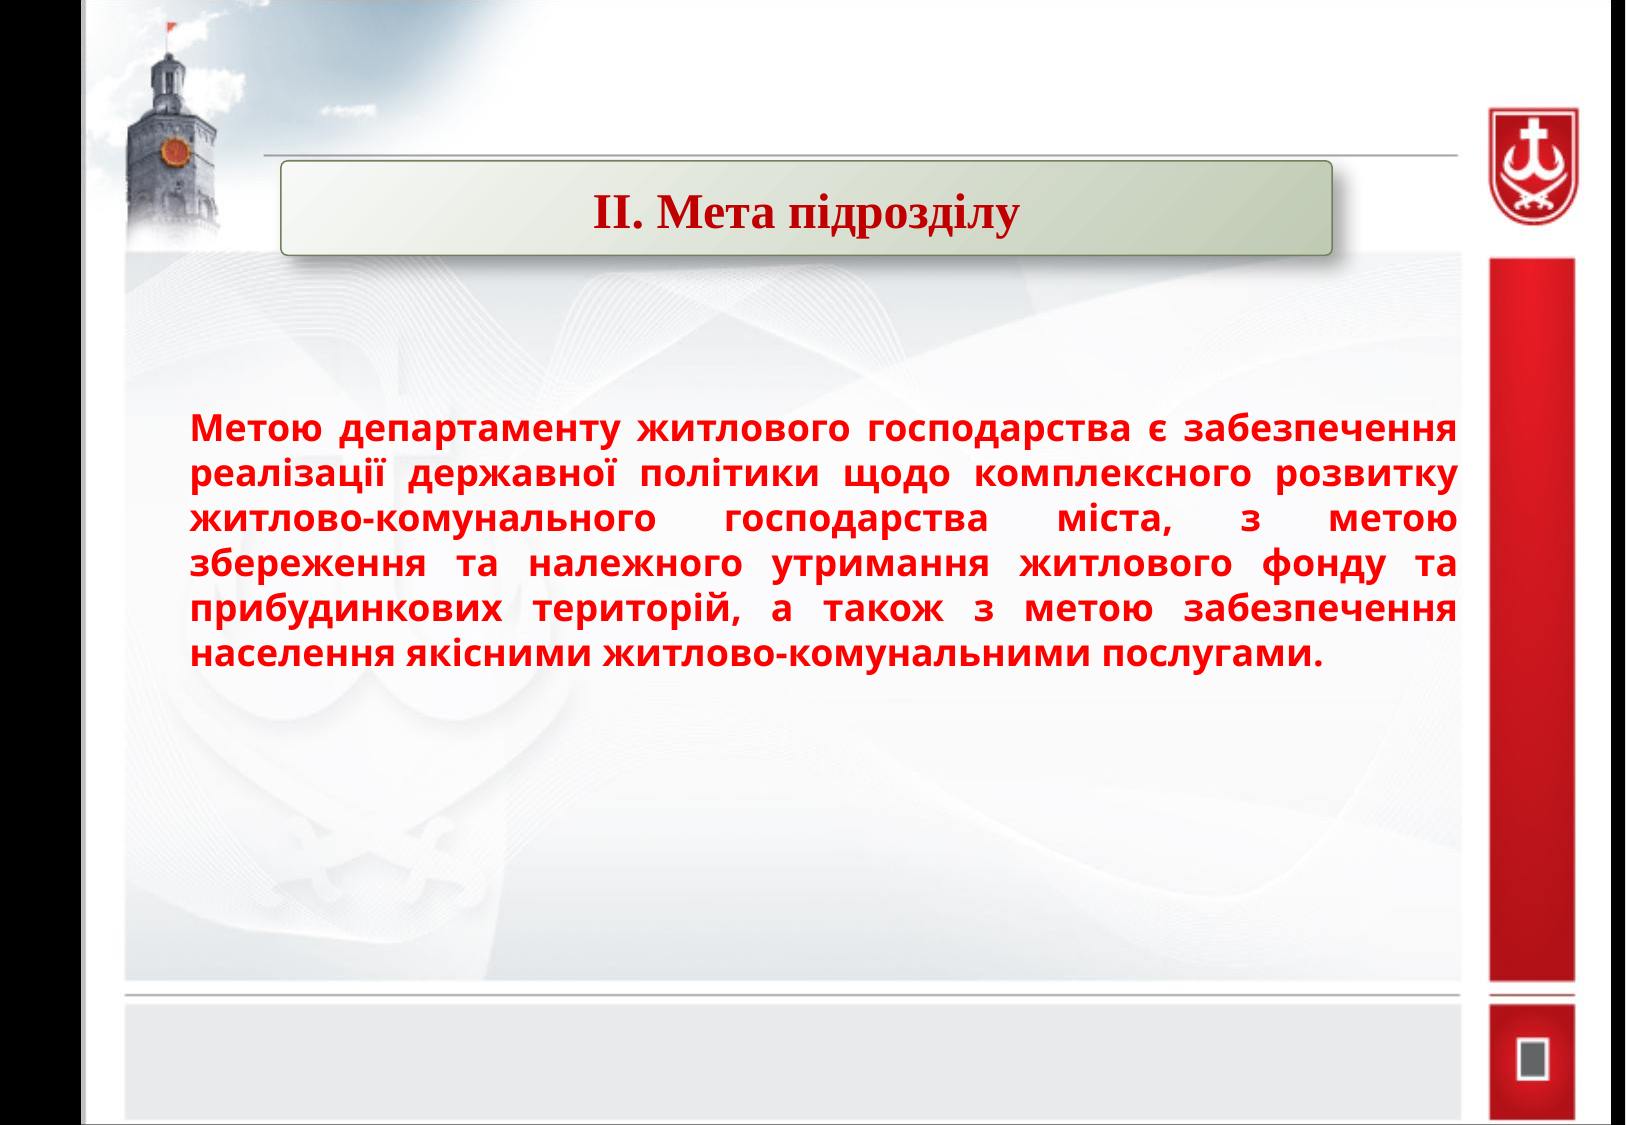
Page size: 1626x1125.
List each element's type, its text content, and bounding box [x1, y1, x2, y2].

text_box Метою департаменту житлового господарства є забезпечення реалізації державної політики щодо комплексного розвитку житлово-комунального господарства міста, з метою збереження та належного утримання житлового фонду та прибудинкових територій, а також з метою забезпечення населення якісними житлово-комунальними послугами. [174, 397, 1474, 682]
text_box II. Мета підрозділу [280, 159, 1333, 257]
picture [0, 0, 1626, 1125]
